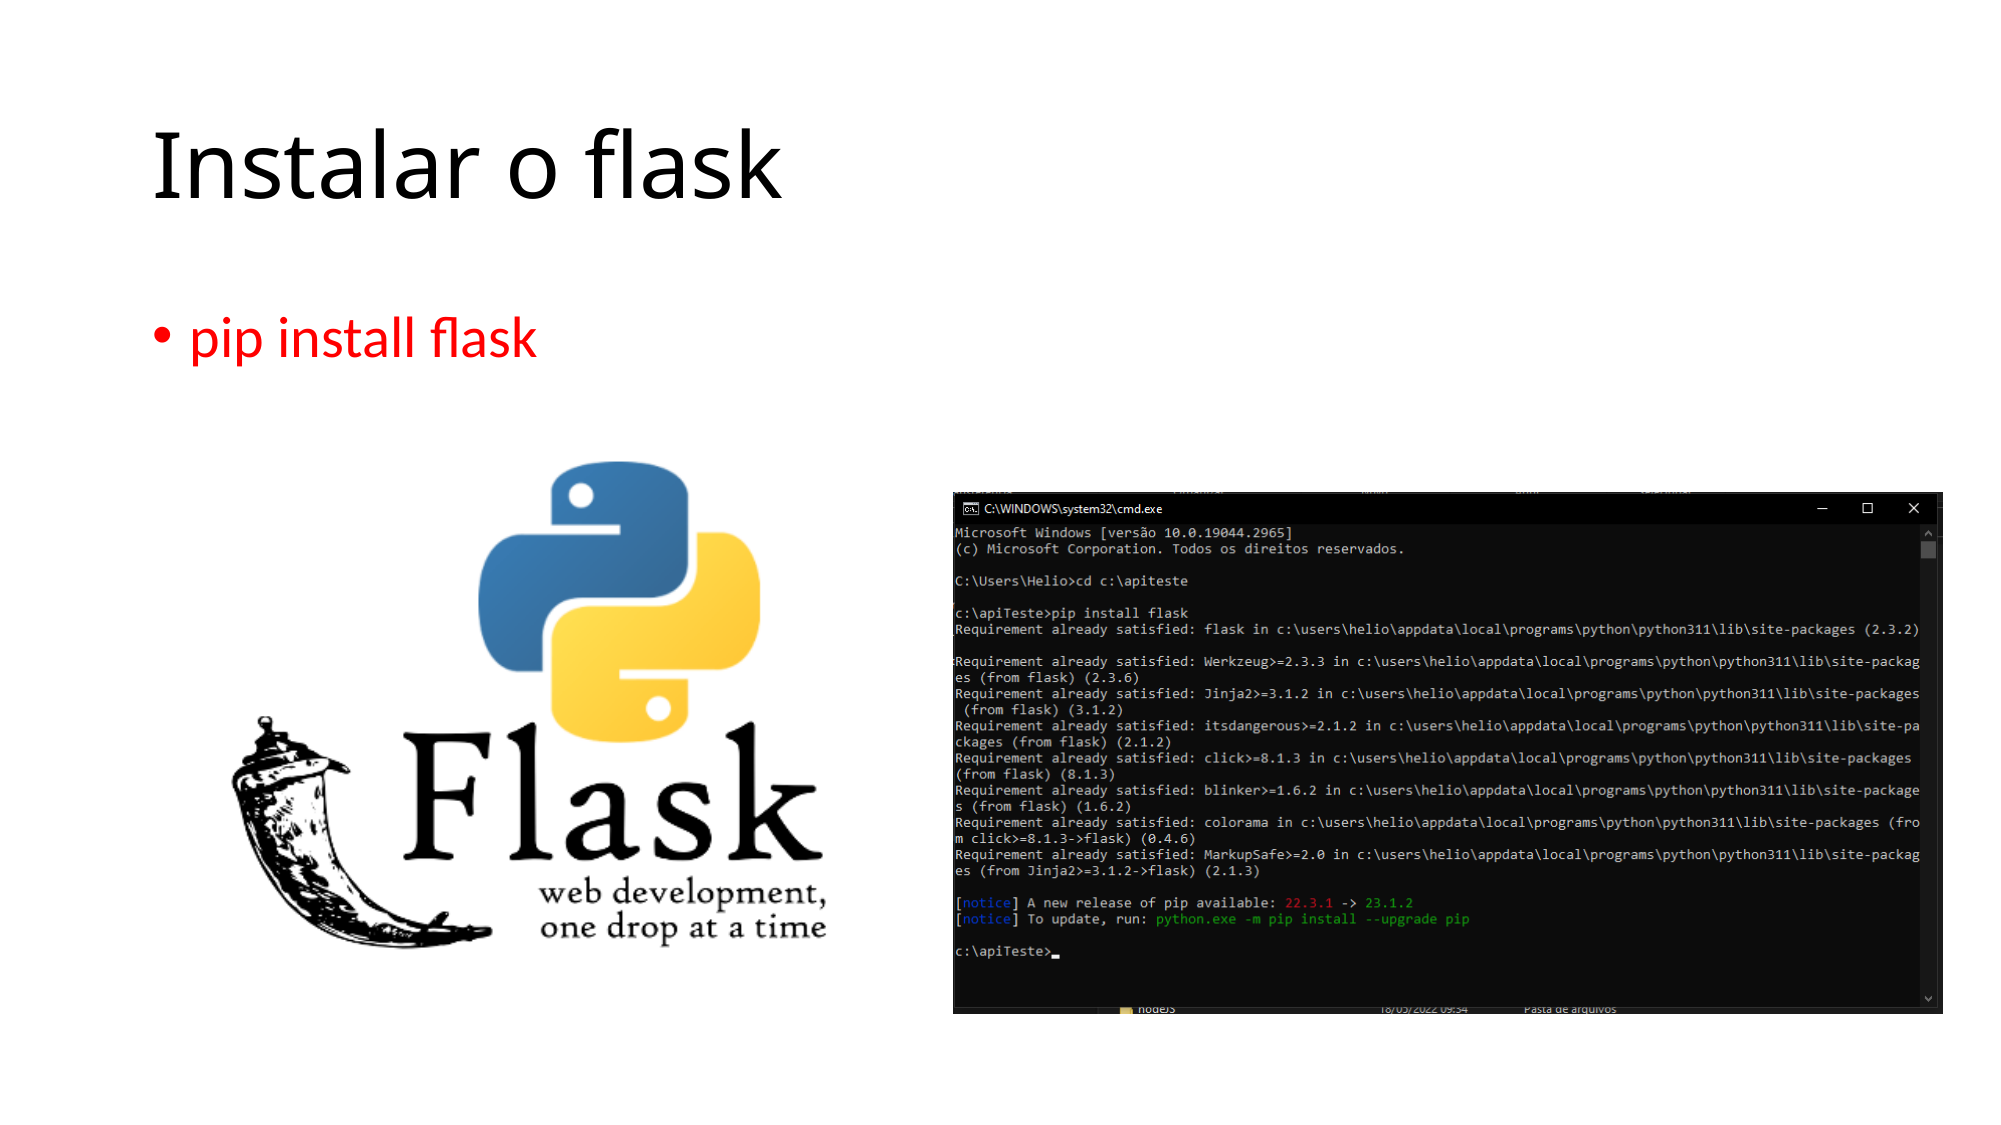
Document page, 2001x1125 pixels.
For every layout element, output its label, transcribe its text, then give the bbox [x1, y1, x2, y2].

list pip install flask [137, 299, 1863, 492]
title Instalar o flask [137, 59, 1863, 278]
picture [33, 440, 1943, 1066]
